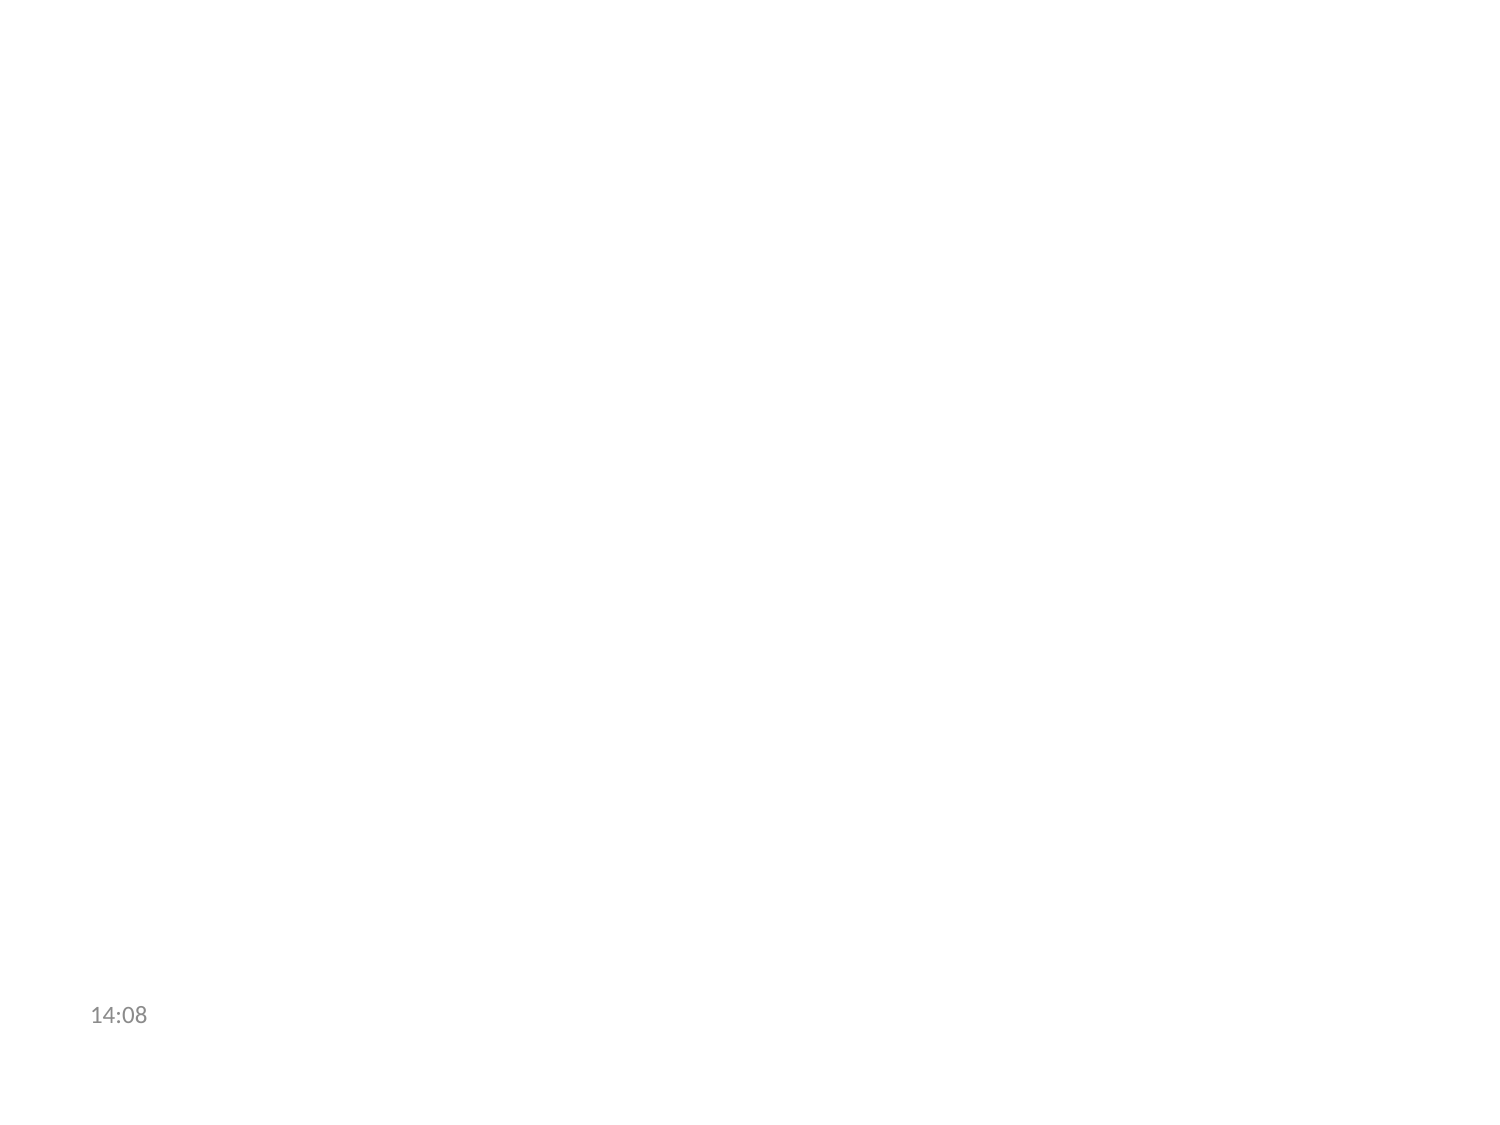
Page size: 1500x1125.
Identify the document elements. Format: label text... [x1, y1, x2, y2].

text_box 15:35 [75, 983, 425, 1044]
